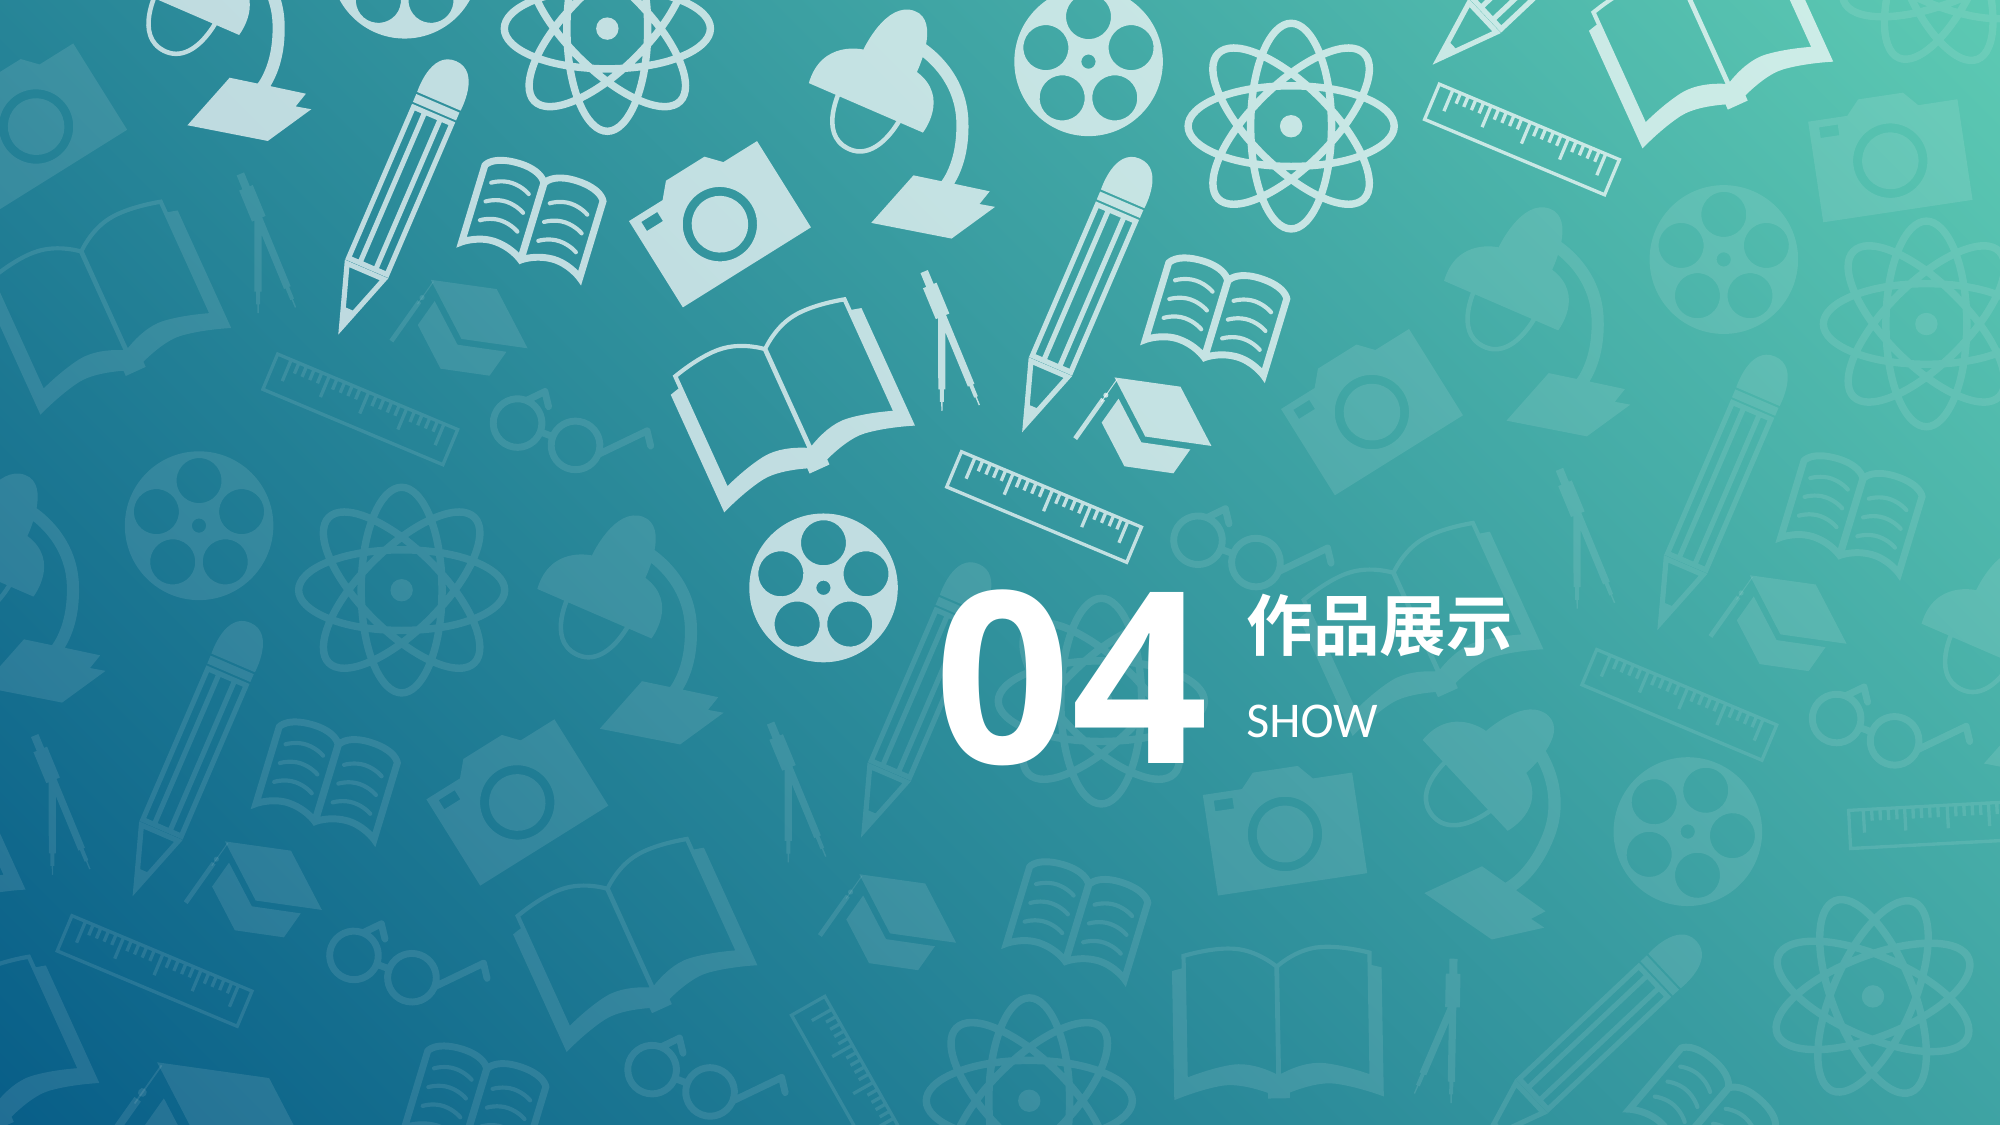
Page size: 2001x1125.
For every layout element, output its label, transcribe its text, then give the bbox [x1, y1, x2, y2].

list 04 [919, 537, 1232, 835]
list 作品展示 [1231, 573, 1848, 685]
list SHOW [1231, 686, 1848, 756]
